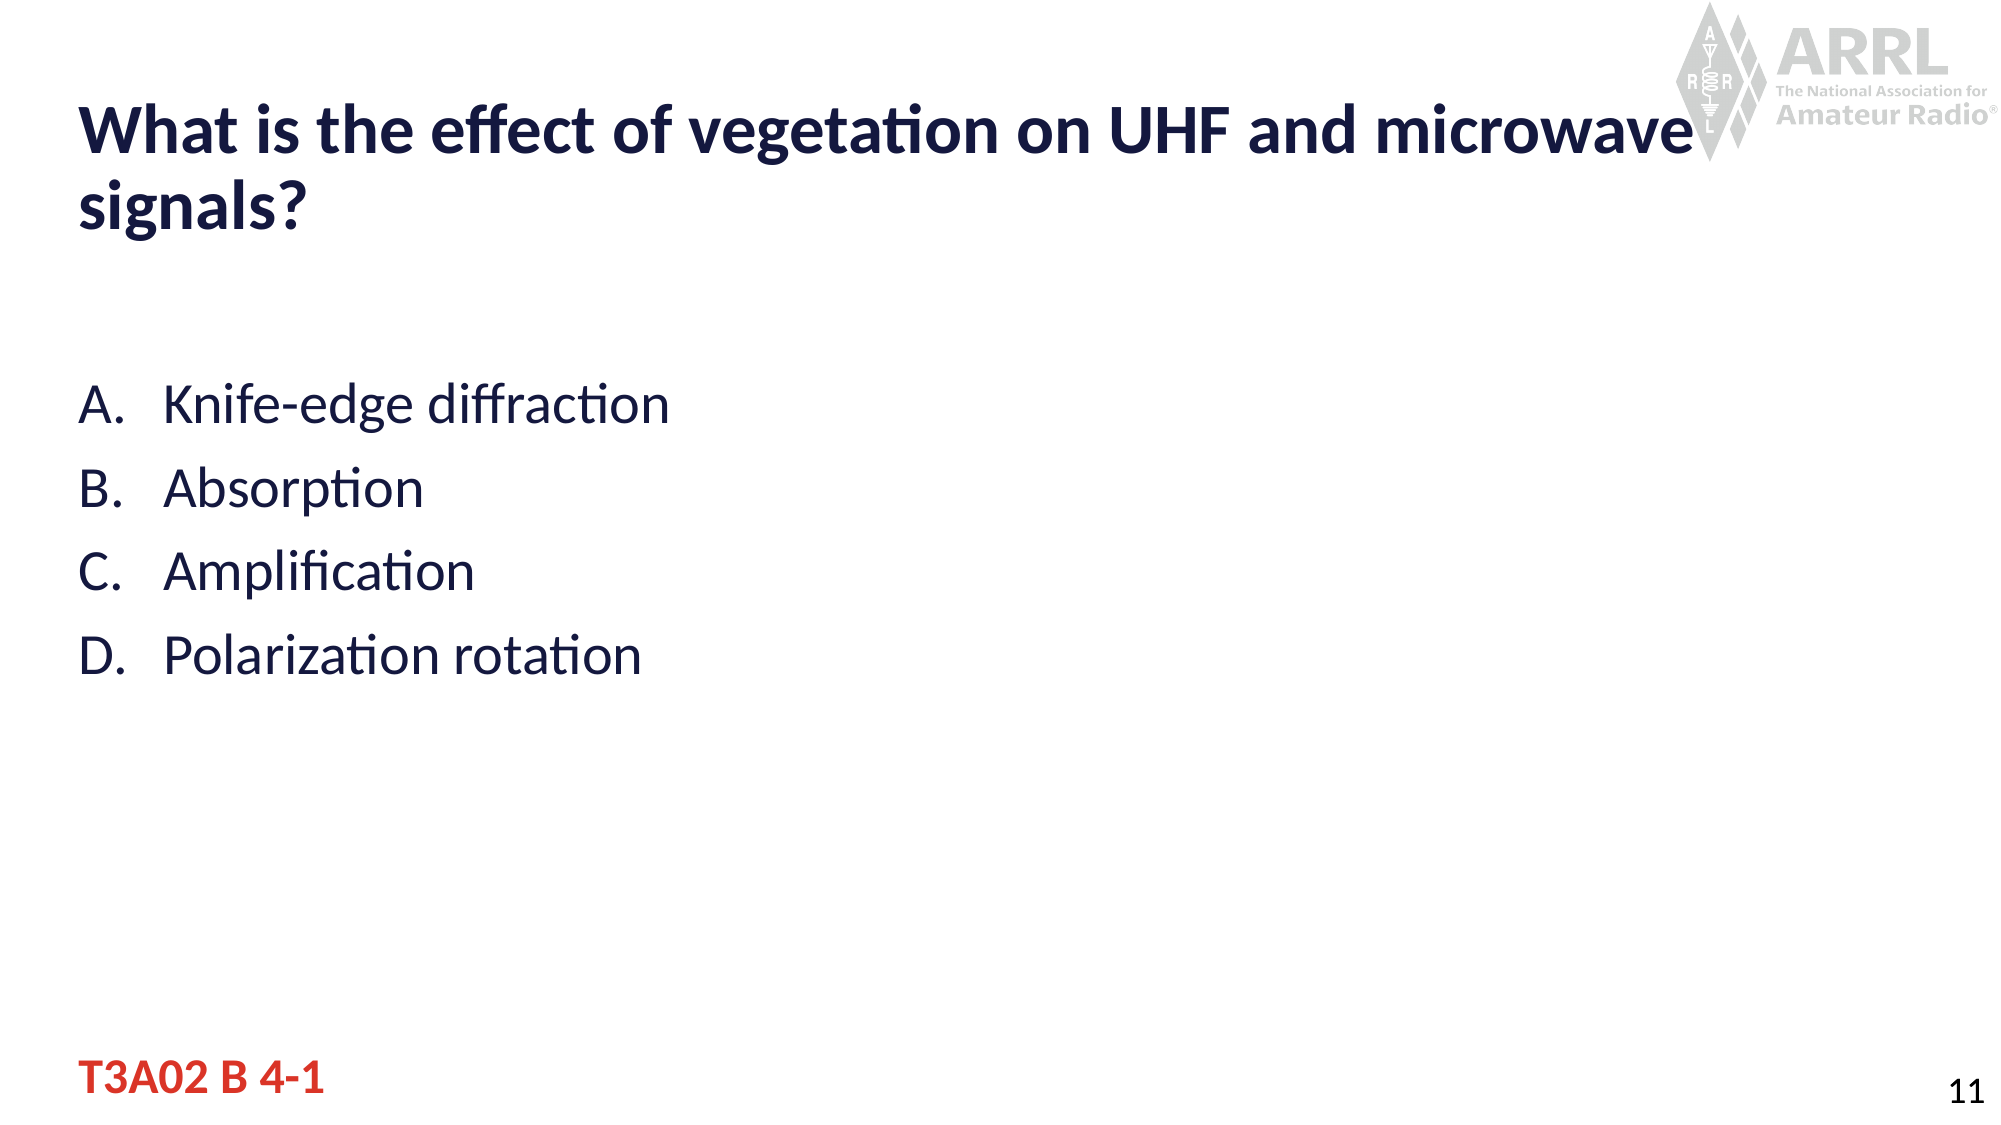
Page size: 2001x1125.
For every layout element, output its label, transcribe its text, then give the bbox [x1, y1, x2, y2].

title What is the effect of vegetation on UHF and microwave signals? [63, 59, 1863, 278]
picture [1674, 0, 2000, 164]
list Knife-edge diffraction Absorption Amplification Polarization rotation [63, 365, 1863, 989]
text_box T3A02 B 4-1 [63, 1036, 921, 1112]
